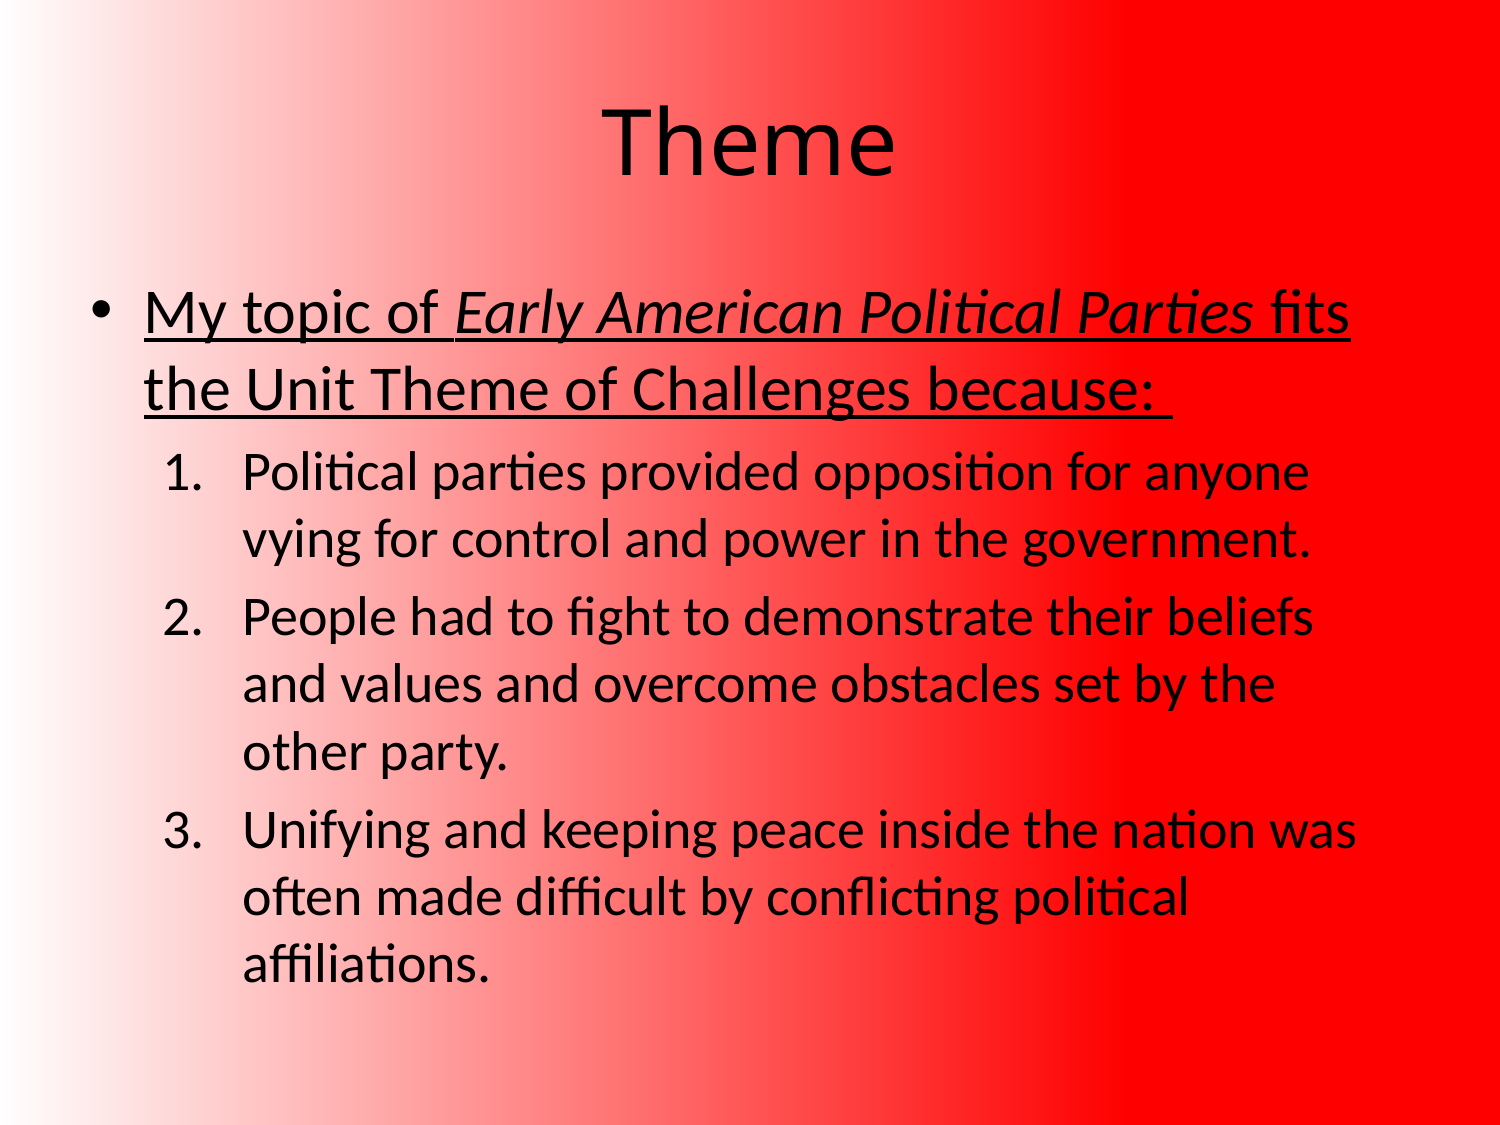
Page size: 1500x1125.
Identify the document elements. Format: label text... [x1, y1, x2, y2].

title Theme [75, 45, 1425, 233]
list My topic of Early American Political Parties fits the Unit Theme of Challenges because: Political parties provided opposition for anyone vying for control and power in the government. People had to fight to demonstrate their beliefs and values and overcome obstacles set by the other party. Unifying and keeping peace inside the nation was often made difficult by conflicting political affiliations. [75, 262, 1425, 1005]
